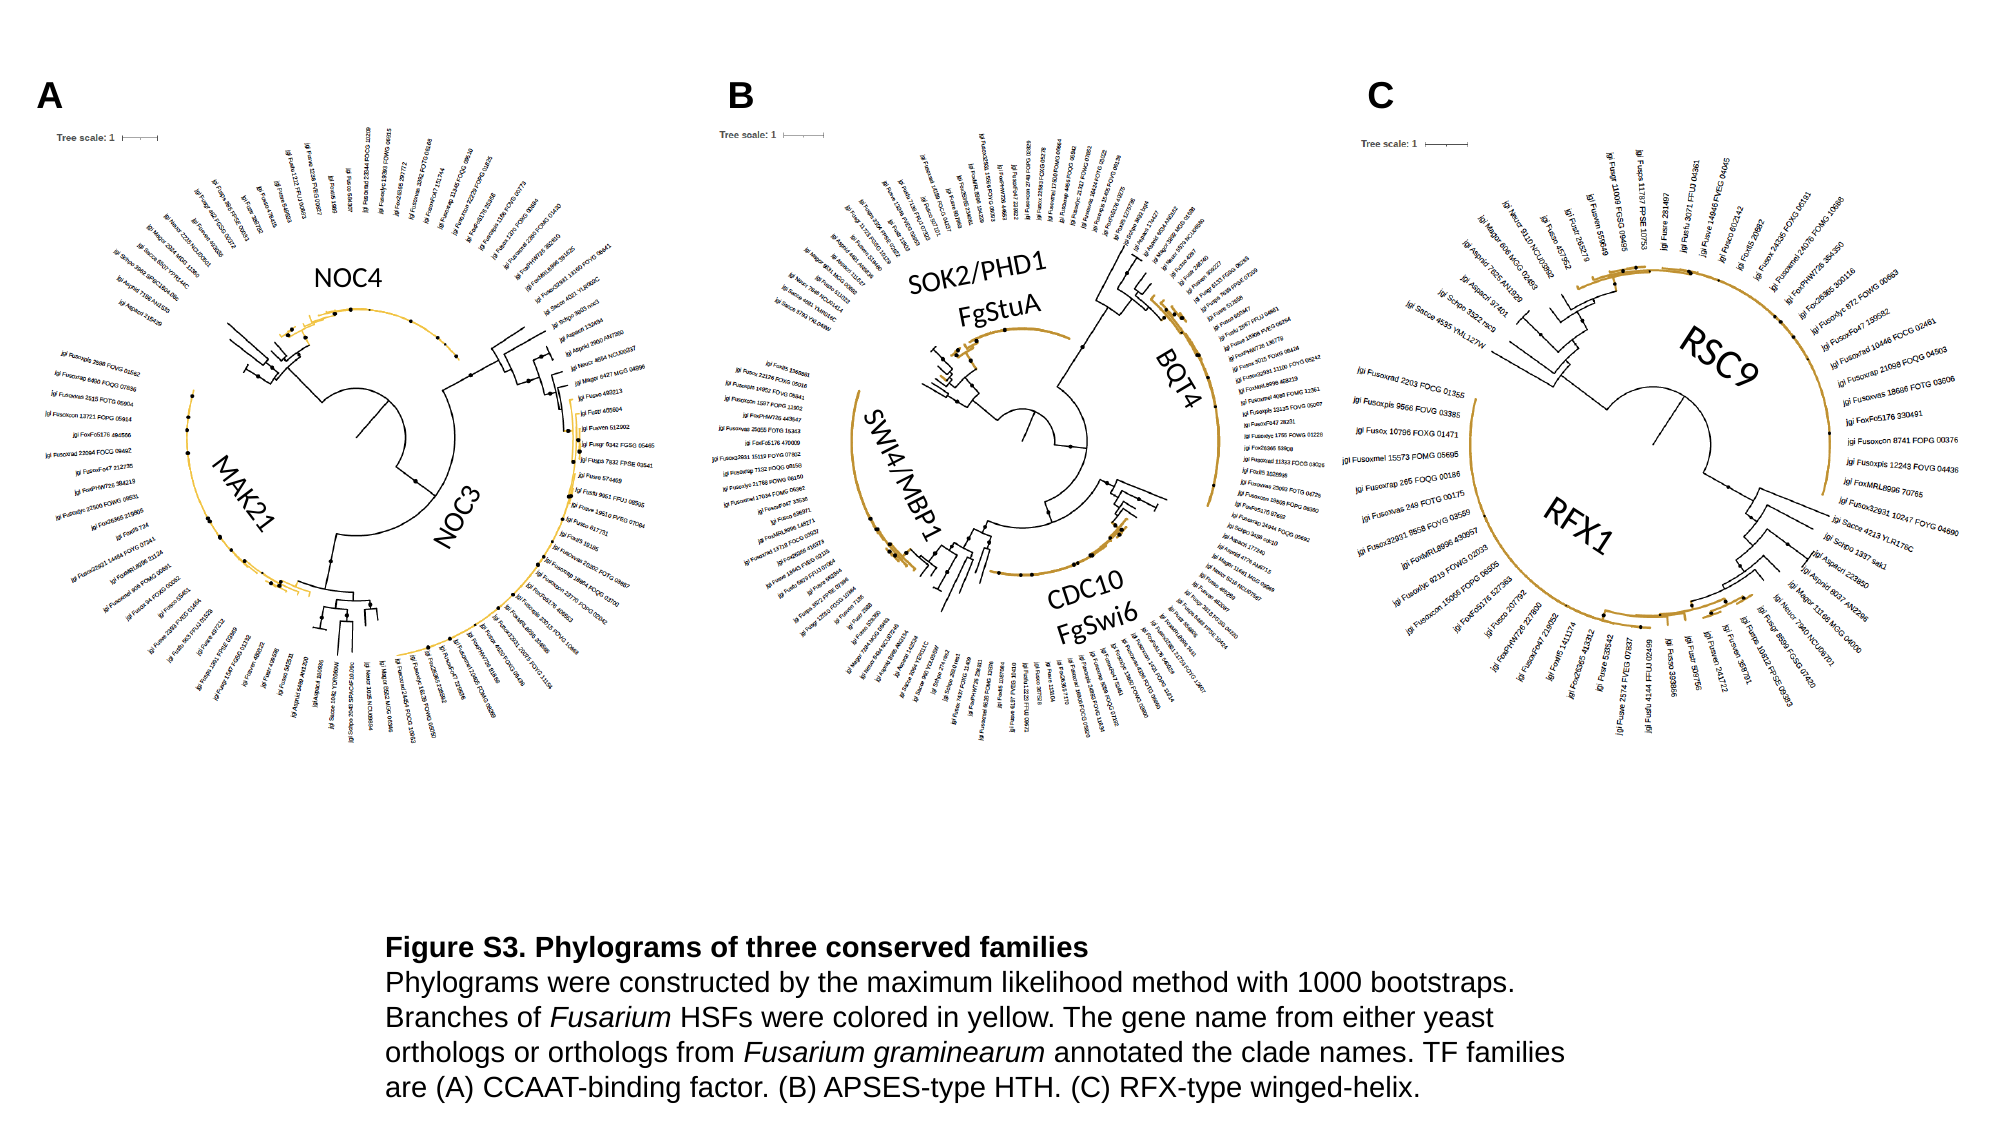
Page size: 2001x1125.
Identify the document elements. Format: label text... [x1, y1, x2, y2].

picture [703, 123, 1336, 749]
text_box C [1352, 63, 1410, 123]
text_box B [712, 63, 770, 123]
picture [1338, 123, 1975, 749]
text_box A [21, 63, 79, 124]
text_box Figure S3. Phylograms of three conserved families Phylograms were constructed by the maximum likelihood method with 1000 bootstraps. Branches of Fusarium HSFs were colored in yellow. The gene name from either yeast orthologs or orthologs from Fusarium graminearum annotated the clade names. TF families are (A) CCAAT-binding factor. (B) APSES-type HTH. (C) RFX-type winged-helix. [370, 921, 1630, 1125]
picture [34, 123, 667, 749]
